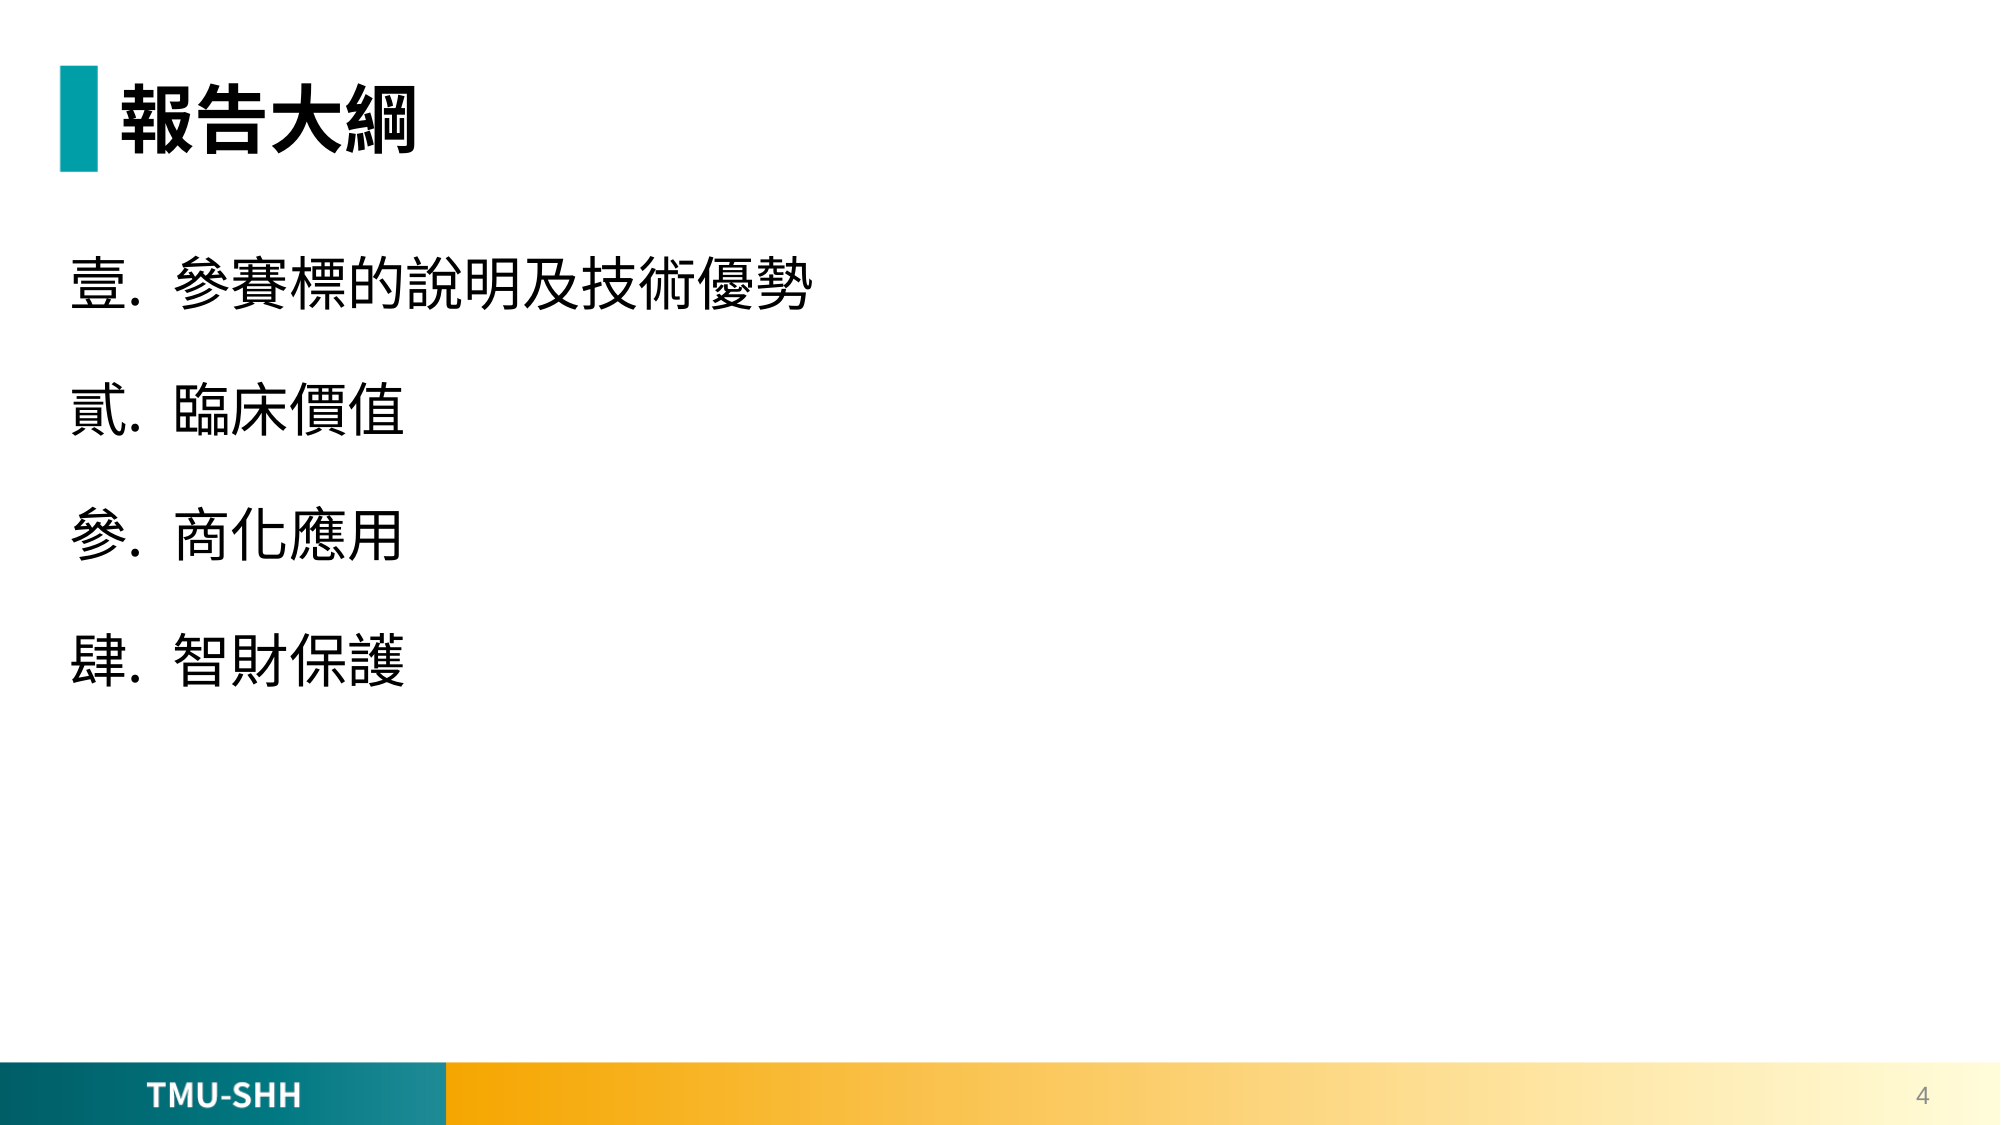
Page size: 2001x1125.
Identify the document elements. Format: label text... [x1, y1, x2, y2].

list 參賽標的說明及技術優勢 臨床價值 商化應用 智財保護 [54, 204, 1945, 1006]
slide_number 4 [1740, 1065, 1945, 1125]
title 報告大綱 [104, 60, 1945, 174]
picture [0, 0, 2001, 1125]
